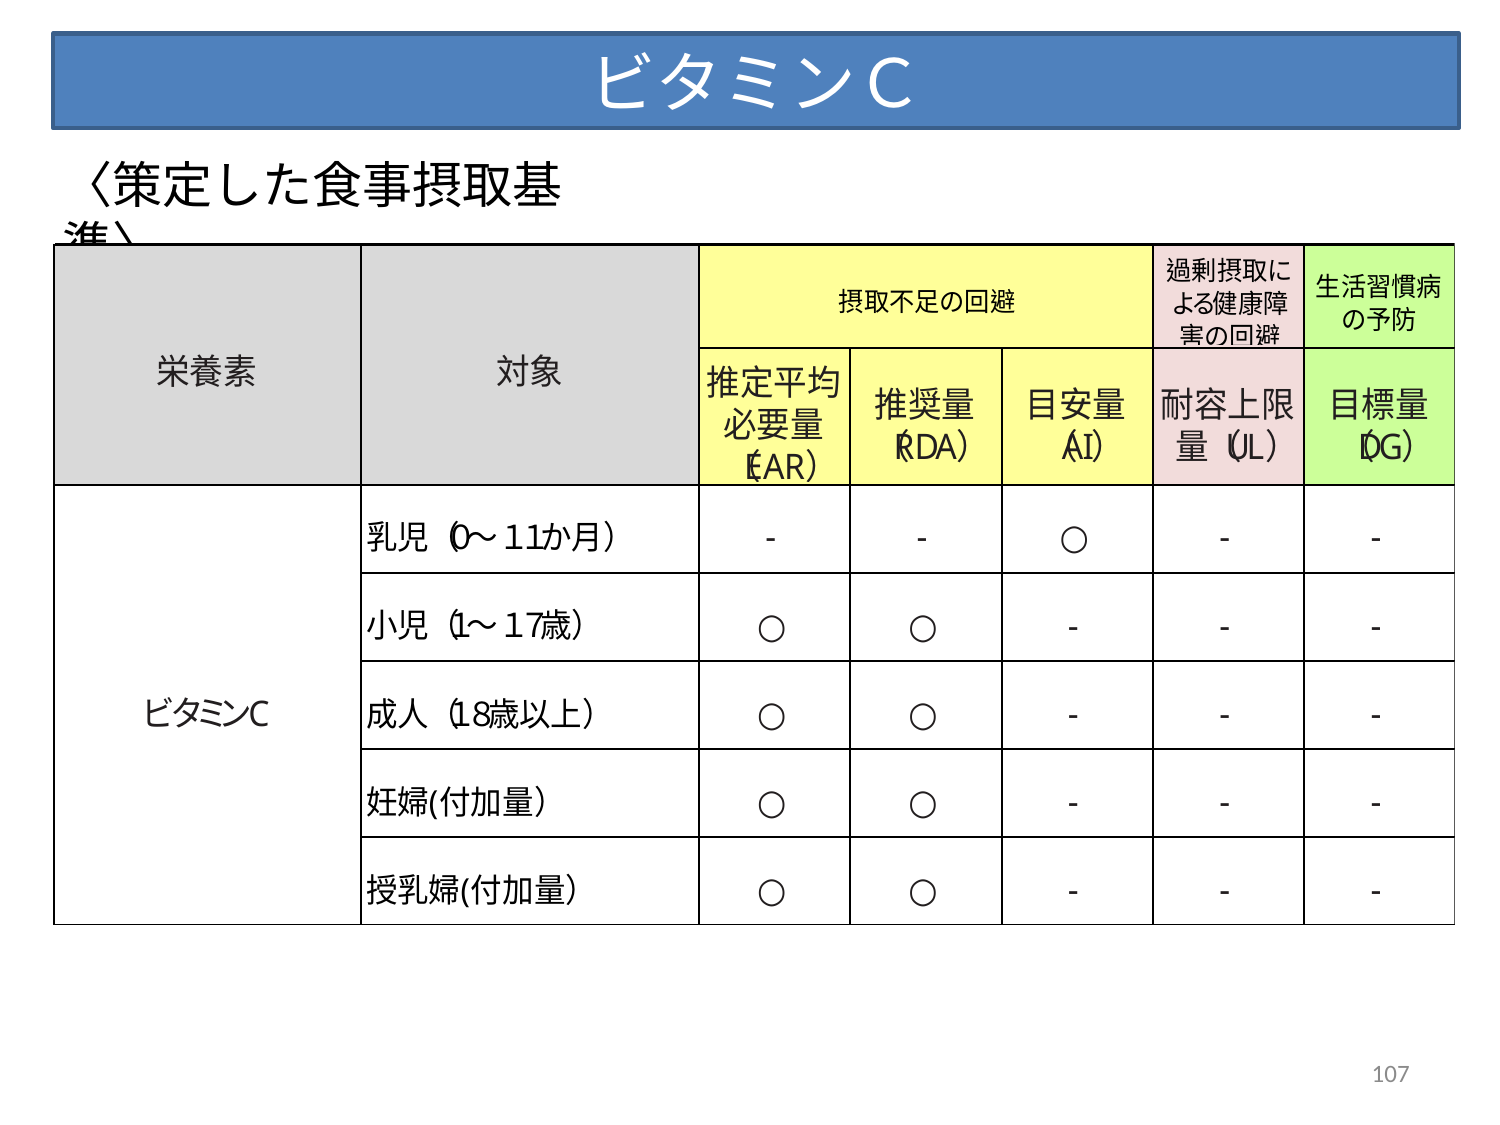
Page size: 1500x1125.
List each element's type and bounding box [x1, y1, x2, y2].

slide_number [1074, 1042, 1425, 1103]
text_box [51, 31, 1461, 130]
picture [52, 243, 1459, 929]
text_box [47, 146, 651, 282]
